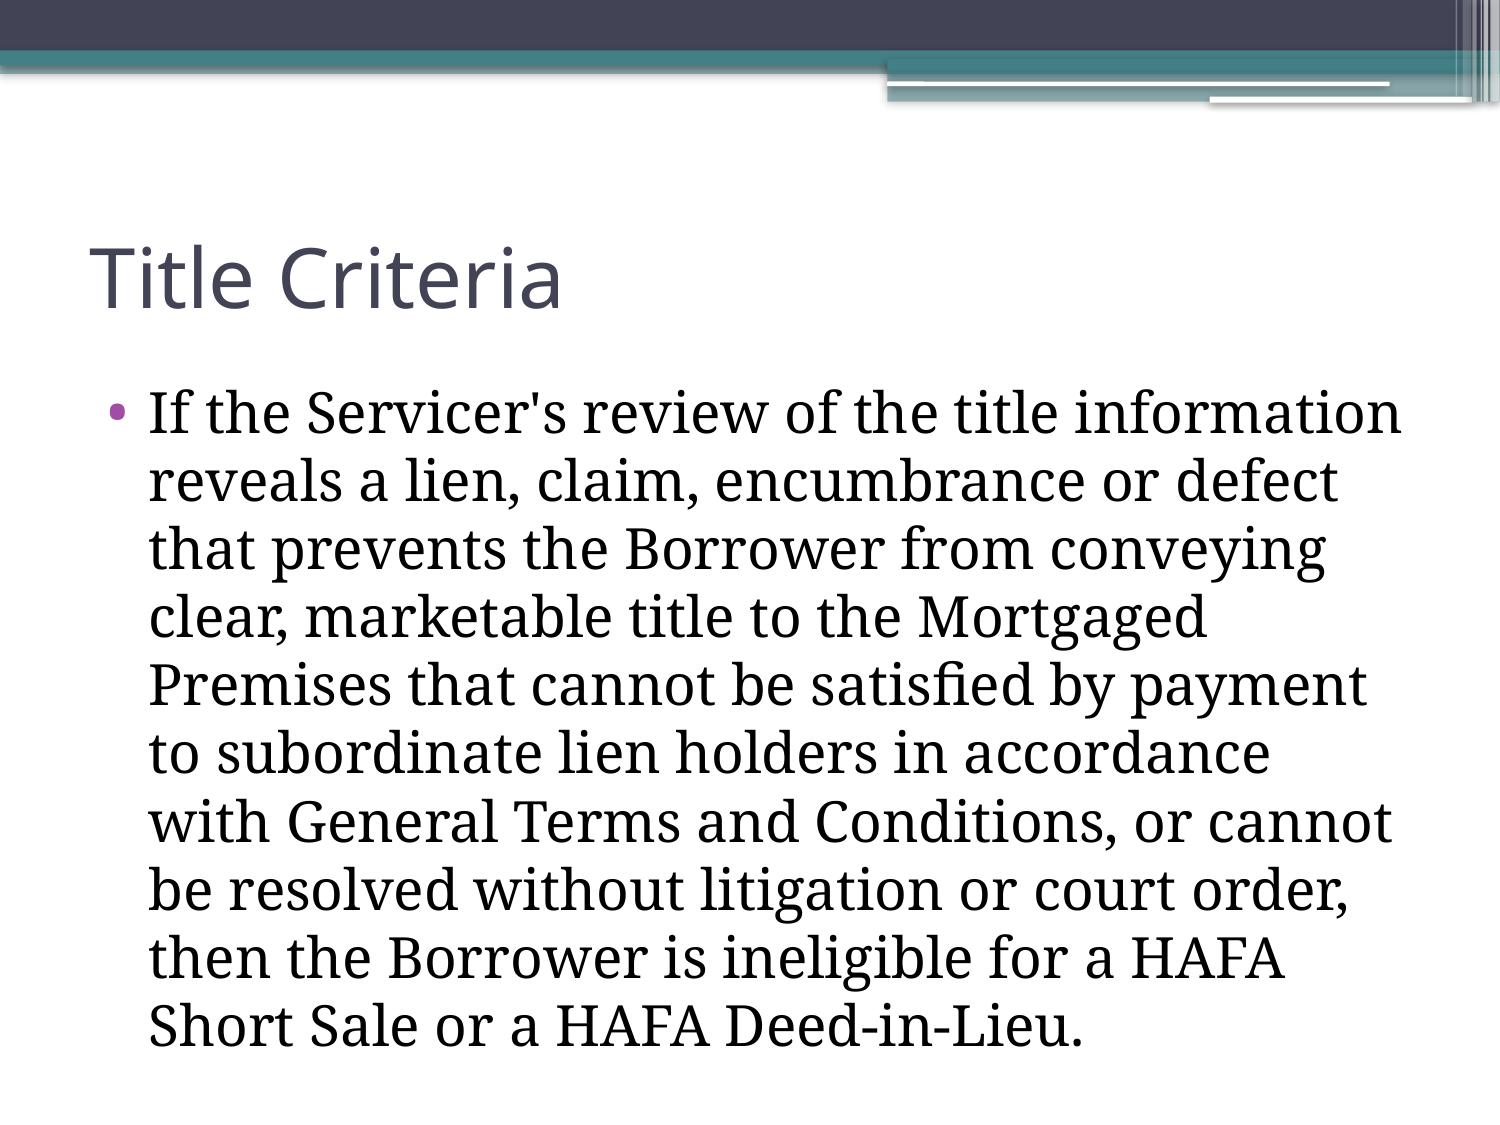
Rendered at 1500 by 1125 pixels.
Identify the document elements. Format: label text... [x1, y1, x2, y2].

title Title Criteria [75, 187, 1425, 363]
list If the Servicer's review of the title information reveals a lien, claim, encumbrance or defect that prevents the Borrower from conveying clear, marketable title to the Mortgaged Premises that cannot be satisfied by payment to subordinate lien holders in accordance with General Terms and Conditions, or cannot be resolved without litigation or court order, then the Borrower is ineligible for a HAFA Short Sale or a HAFA Deed-in-Lieu. [75, 368, 1425, 1079]
